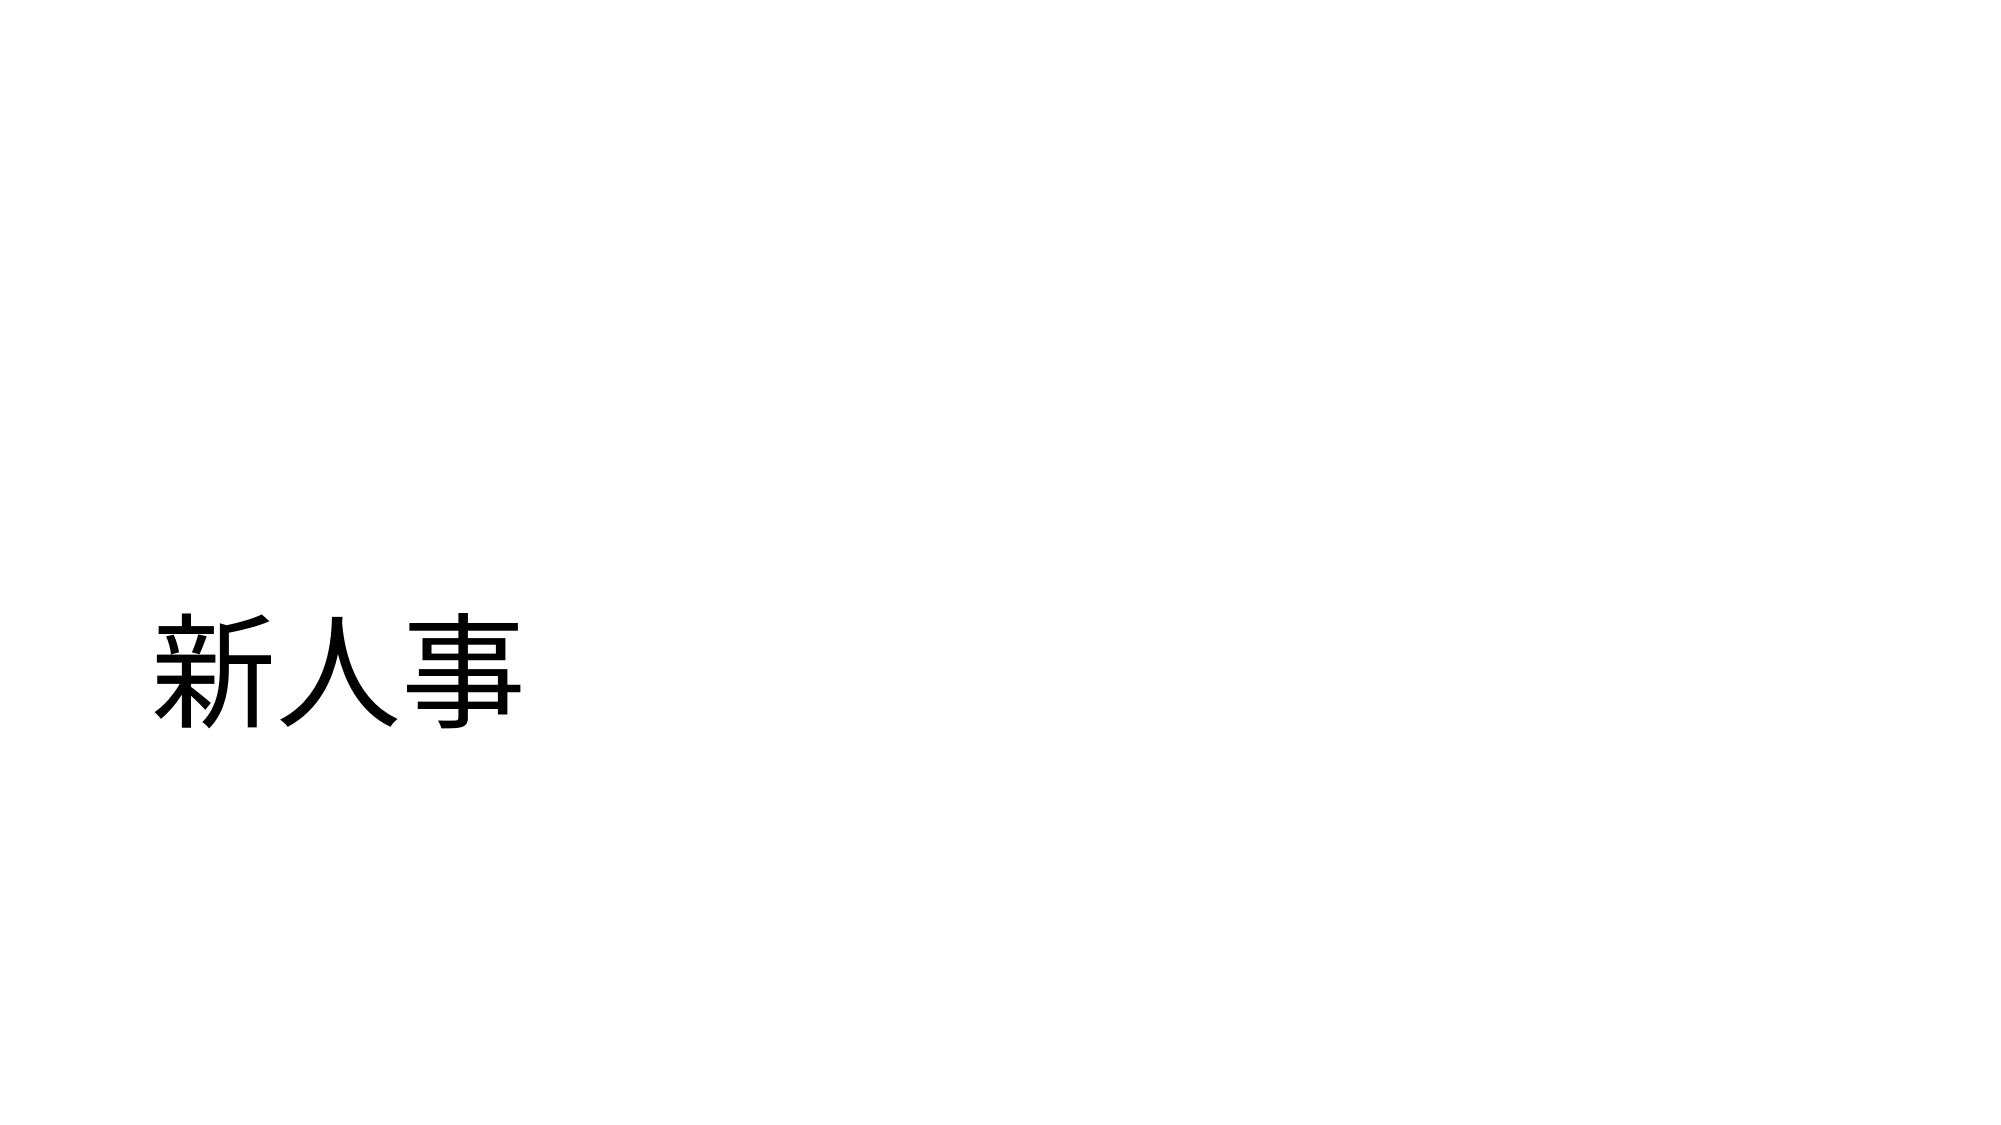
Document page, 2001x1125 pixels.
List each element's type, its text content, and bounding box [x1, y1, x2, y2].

title 新人事 [136, 284, 1862, 753]
